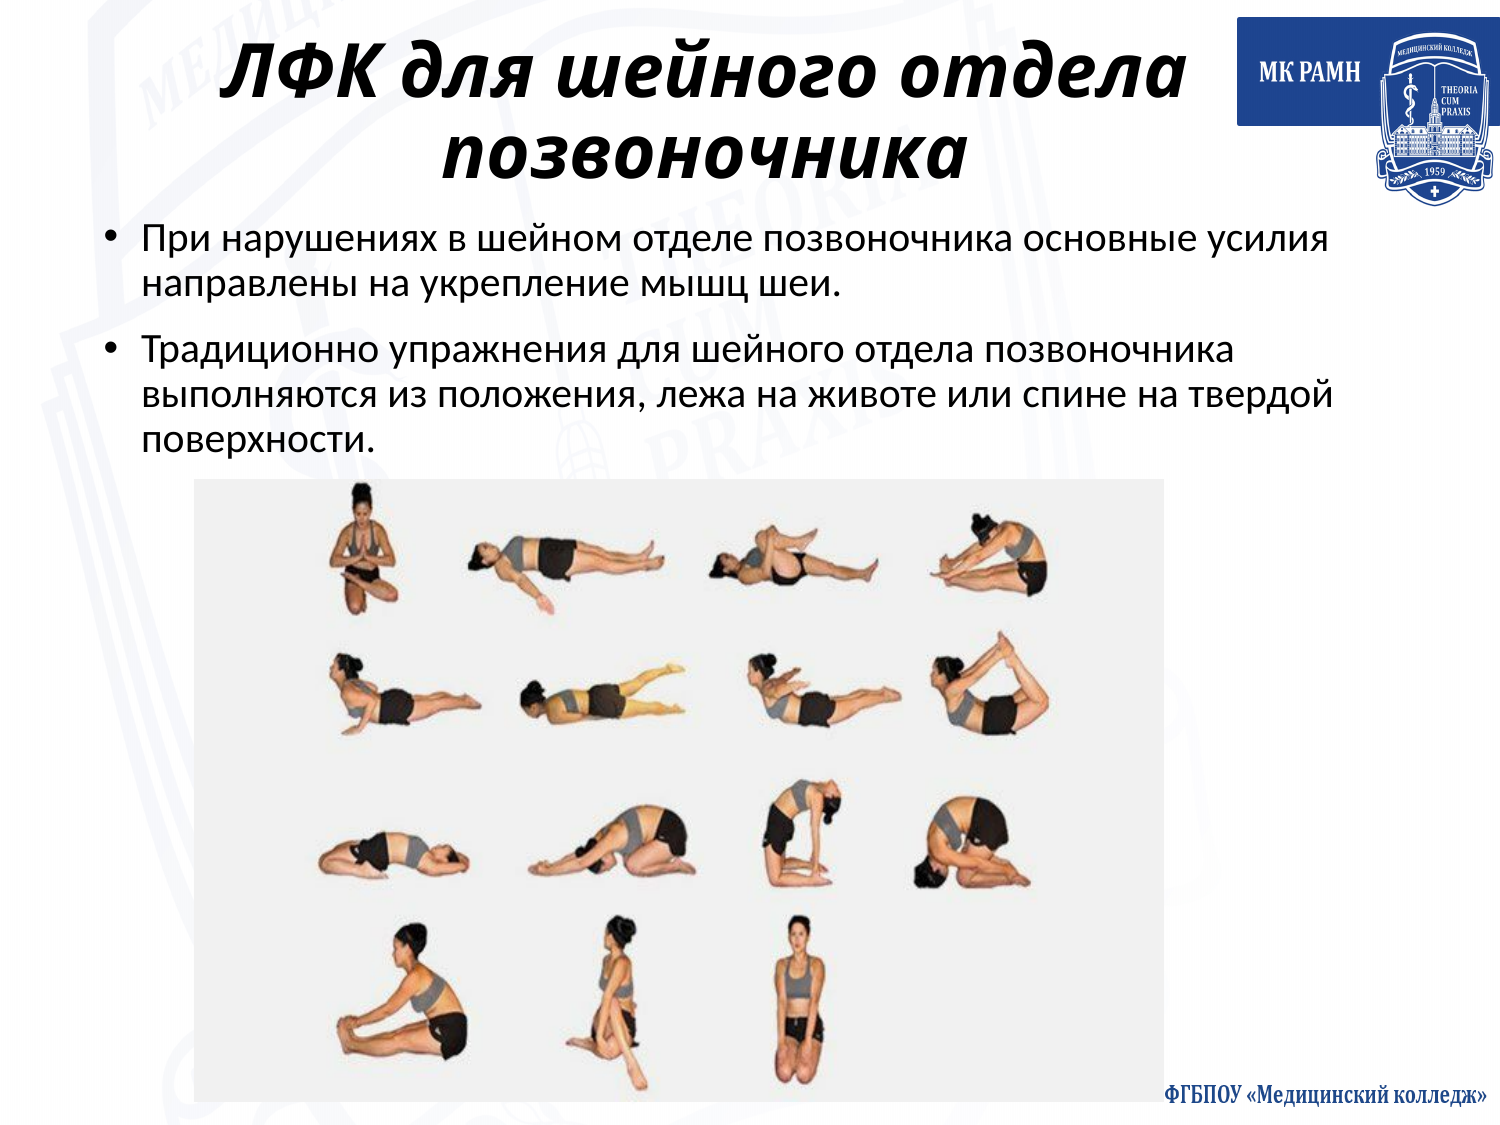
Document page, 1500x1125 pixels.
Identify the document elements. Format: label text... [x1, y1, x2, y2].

picture [0, 0, 1500, 1125]
title ЛФК для шейного отдела позвоночника [171, 4, 1241, 208]
list При нарушениях в шейном отделе позвоночника основные усилия направлены на укрепление мышц шеи. Традиционно упражнения для шейного отдела позвоночника выполняются из положения, лежа на животе или спине на твердой поверхности. [88, 208, 1383, 922]
